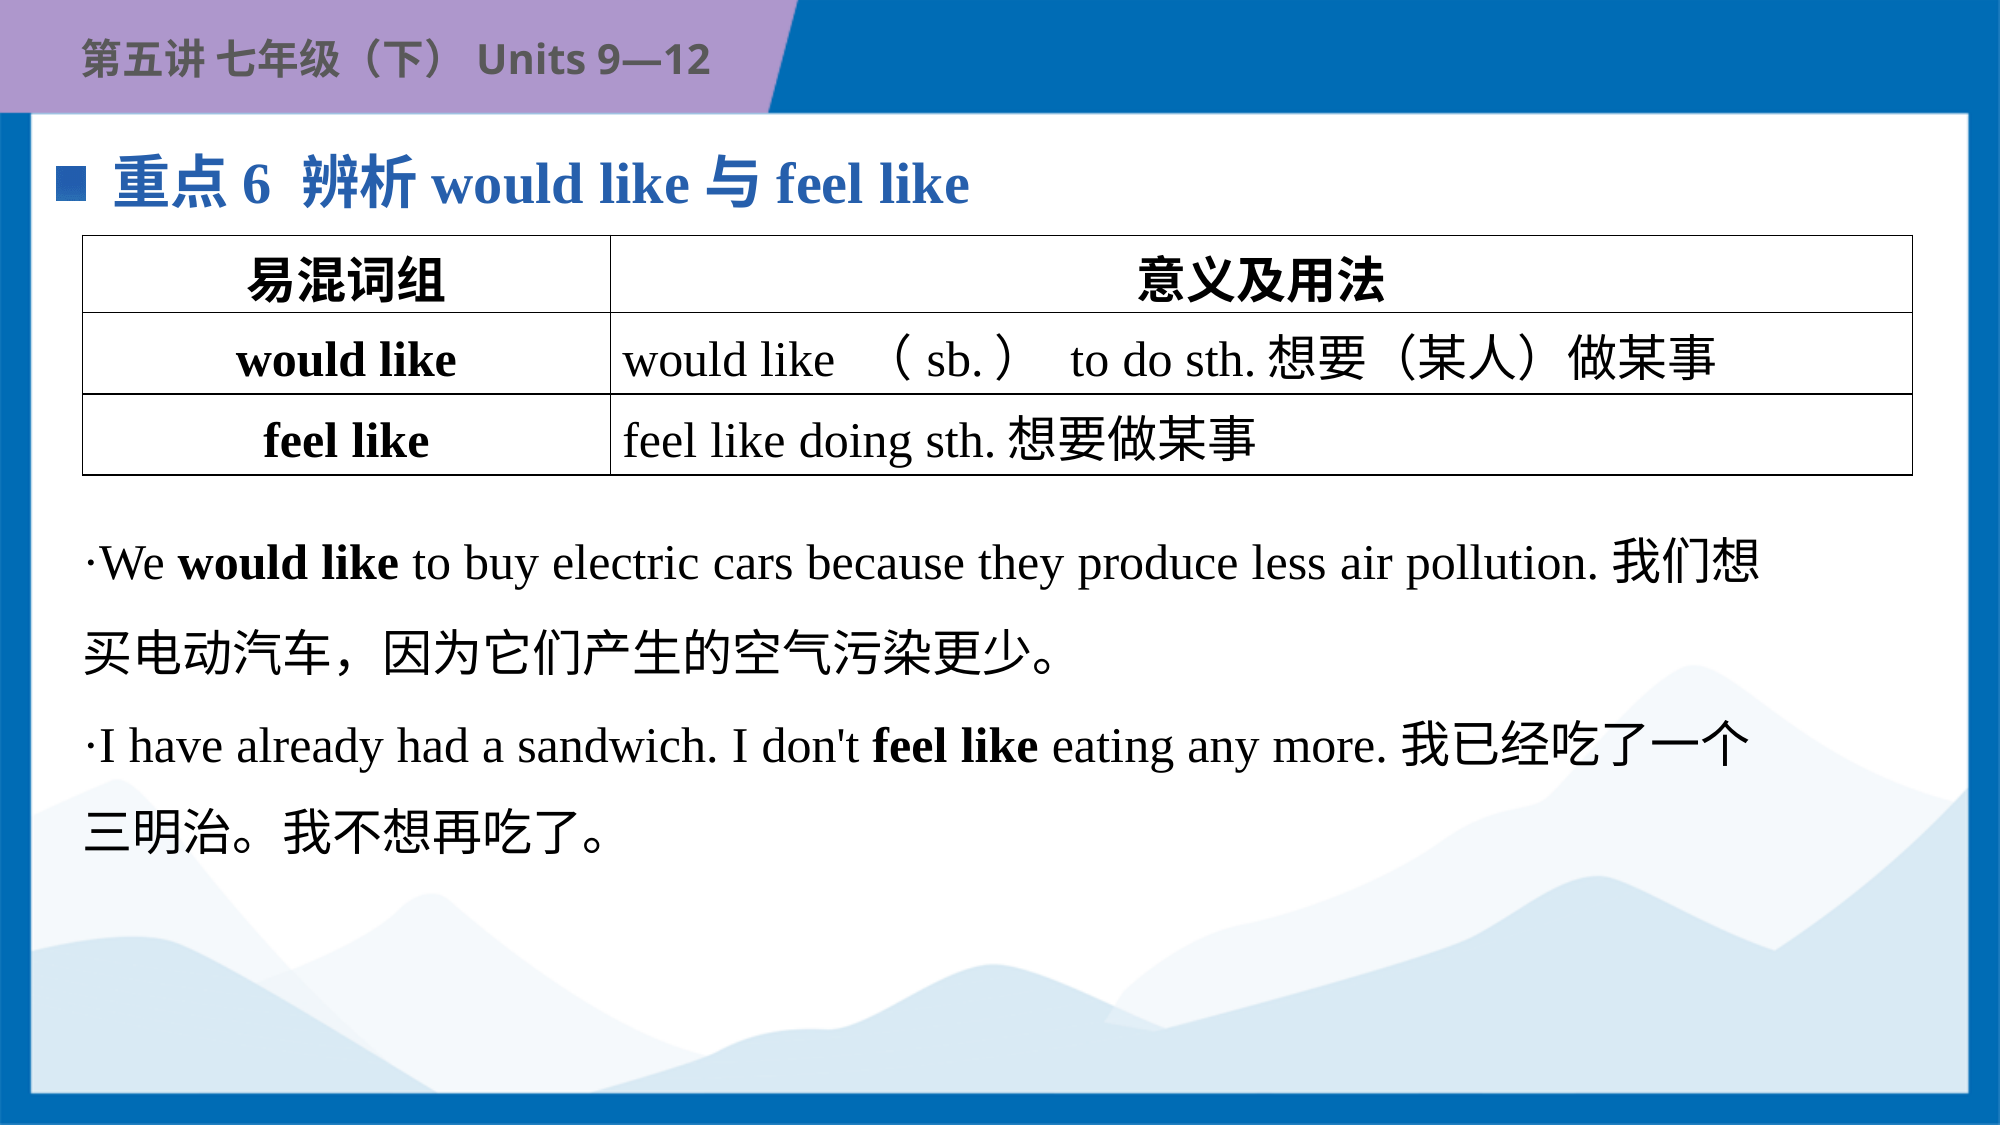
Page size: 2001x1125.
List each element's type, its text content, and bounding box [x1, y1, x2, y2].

table_header 易混词组 [83, 236, 610, 312]
table_cell would like （sb.） to do sth.想要（某人）做某事 [611, 313, 1912, 393]
table_cell feel like [83, 395, 610, 474]
picture [0, 0, 2000, 1125]
table_cell feel like doing sth.想要做某事 [611, 395, 1912, 474]
table_header 意义及用法 [611, 236, 1912, 312]
text_box ·We would like to buy electric cars because they produce less air pollution.我们想 买电动汽车，因为它们产生的空气污染更少。 ·I have already had a sandwich. I don't feel like eating any more.我已经吃了一个 三明治。我不想再吃了。 [82, 497, 1917, 851]
table_cell would like [83, 313, 610, 393]
text_box 重点6 辨析would like与feel like [112, 144, 1917, 215]
